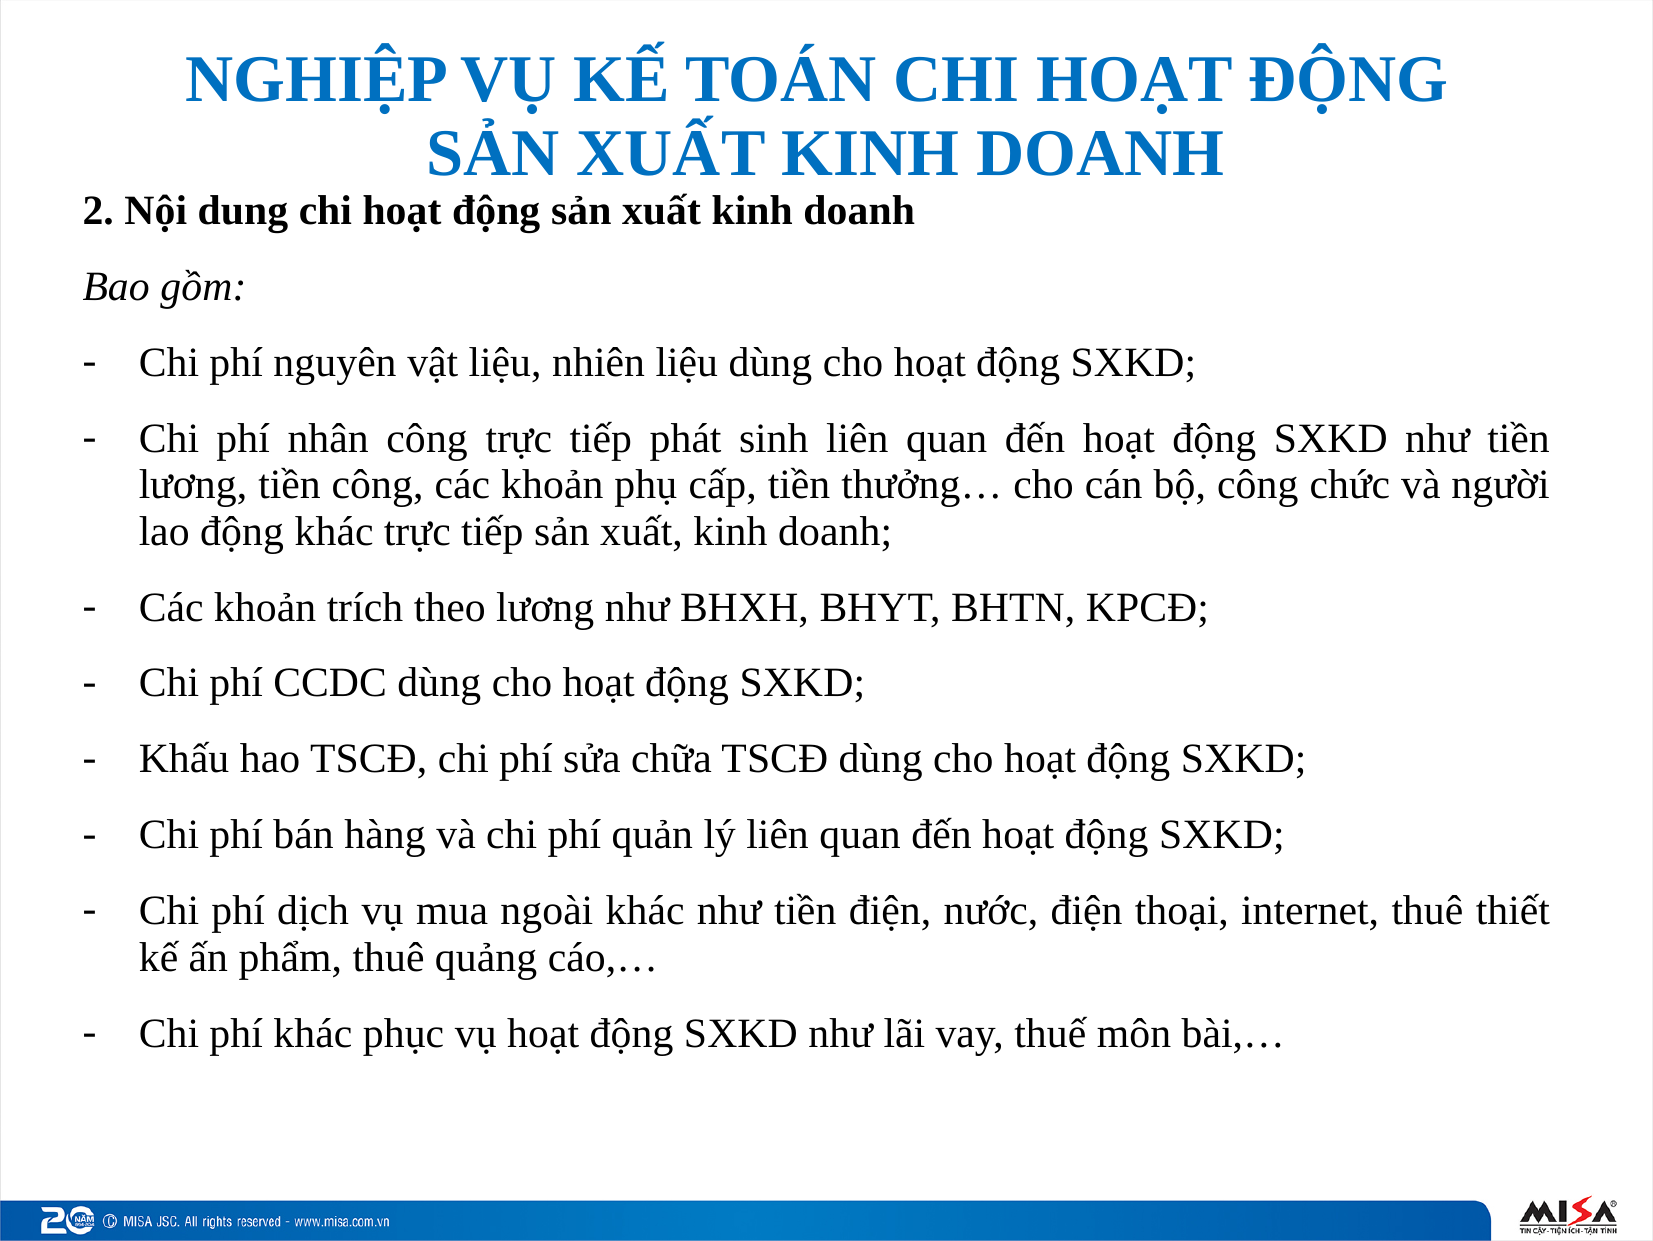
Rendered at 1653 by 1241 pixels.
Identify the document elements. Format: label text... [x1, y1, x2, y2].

list 2. Nội dung chi hoạt động sản xuất kinh doanh Bao gồm: Chi phí nguyên vật liệu, nhiên liệu dùng cho hoạt động SXKD; Chi phí nhân công trực tiếp phát sinh liên quan đến hoạt động SXKD như tiền lương, tiền công, các khoản phụ cấp, tiền thưởng… cho cán bộ, công chức và người lao động khác trực tiếp sản xuất, kinh doanh; Các khoản trích theo lương như BHXH, BHYT, BHTN, KPCĐ; Chi phí CCDC dùng cho hoạt động SXKD; Khấu hao TSCĐ, chi phí sửa chữa TSCĐ dùng cho hoạt động SXKD; Chi phí bán hàng và chi phí quản lý liên quan đến hoạt động SXKD; Chi phí dịch vụ mua ngoài khác như tiền điện, nước, điện thoại, internet, thuê thiết kế ấn phẩm, thuê quảng cáo,… Chi phí khác phục vụ hoạt động SXKD như lãi vay, thuế môn bài,… [82, 182, 1552, 1183]
title NGHIỆP VỤ KẾ TOÁN CHI HOẠT ĐỘNG SẢN XUẤT KINH DOANH [82, 49, 1570, 183]
picture [0, 0, 1653, 1241]
